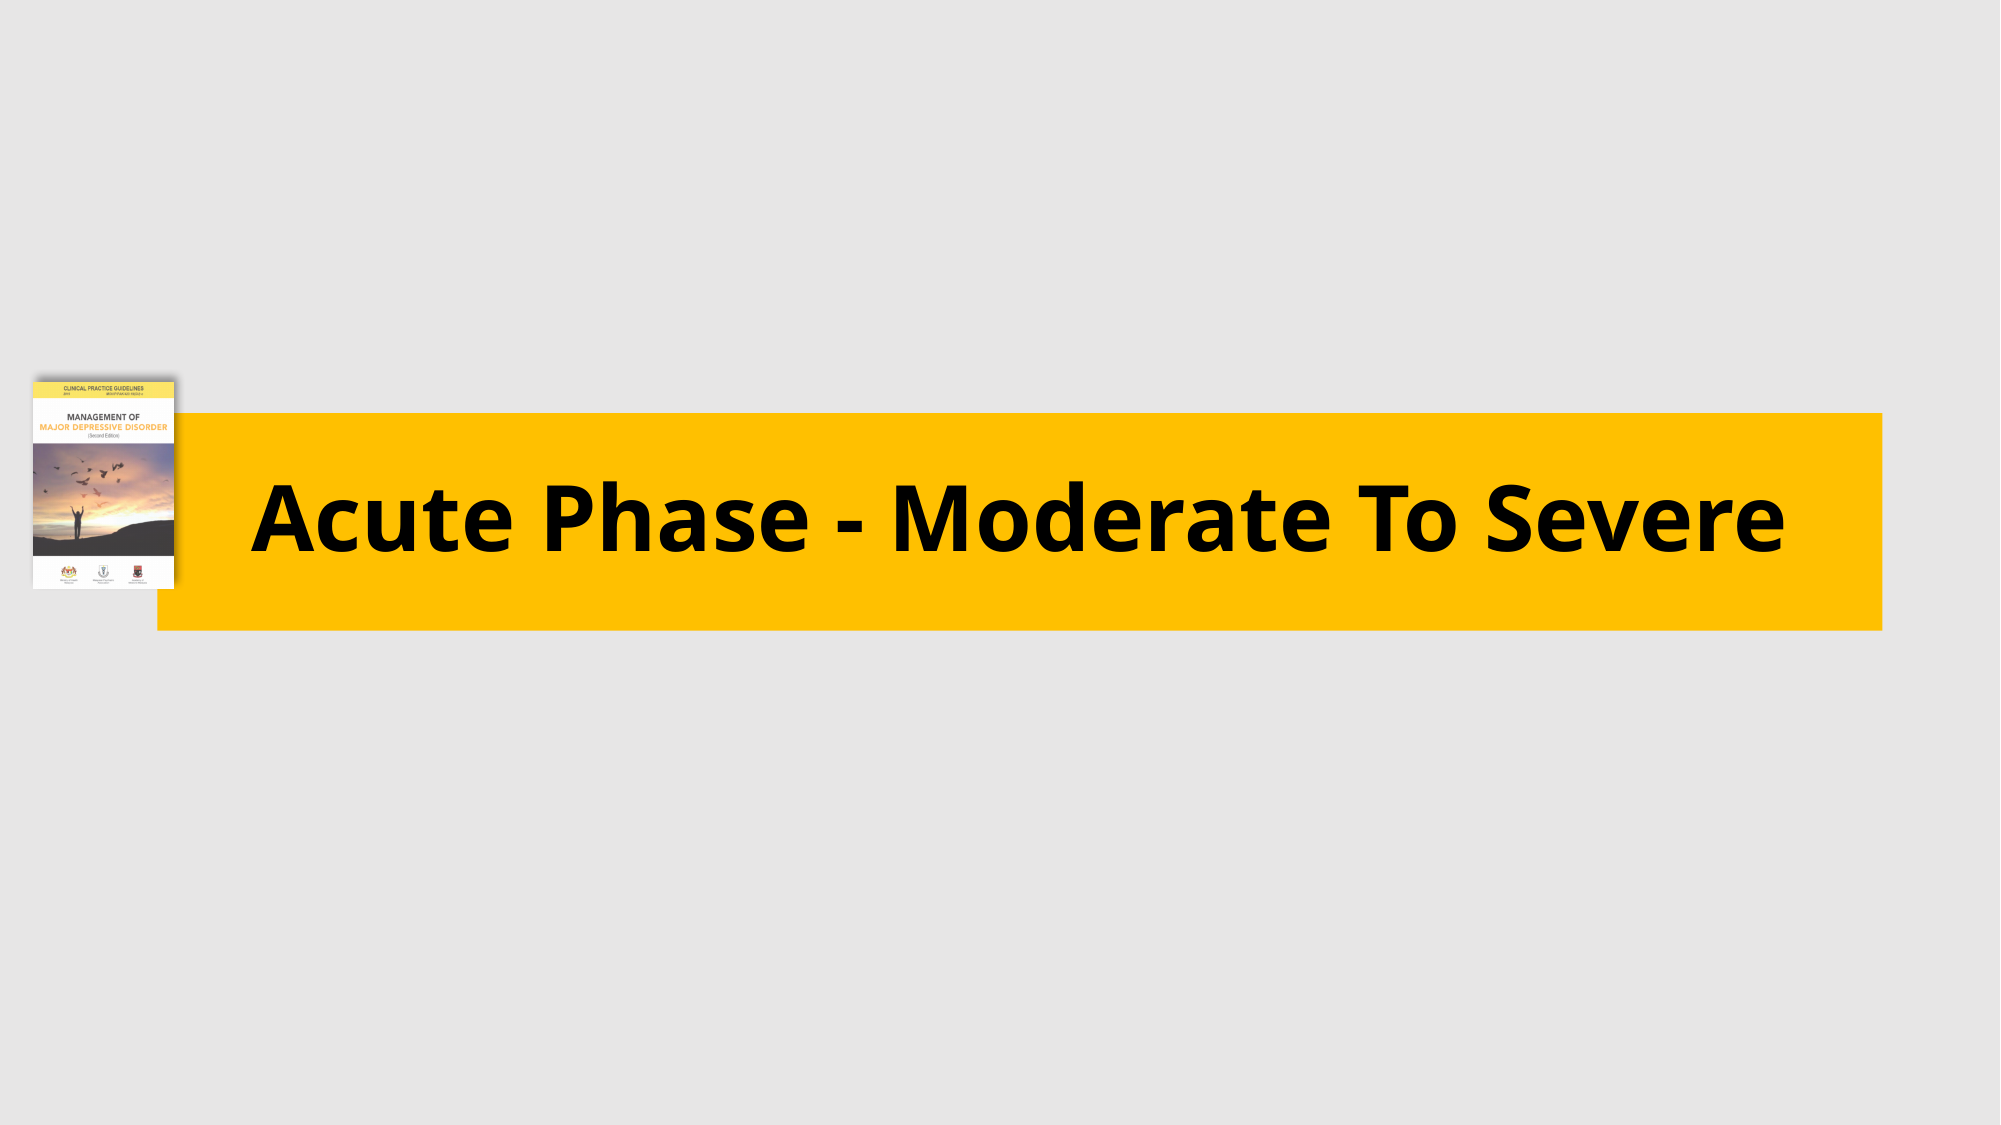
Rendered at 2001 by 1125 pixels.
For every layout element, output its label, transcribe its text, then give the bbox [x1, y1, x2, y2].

text_box Acute Phase - Moderate To Severe [157, 413, 1883, 631]
picture [33, 382, 174, 589]
